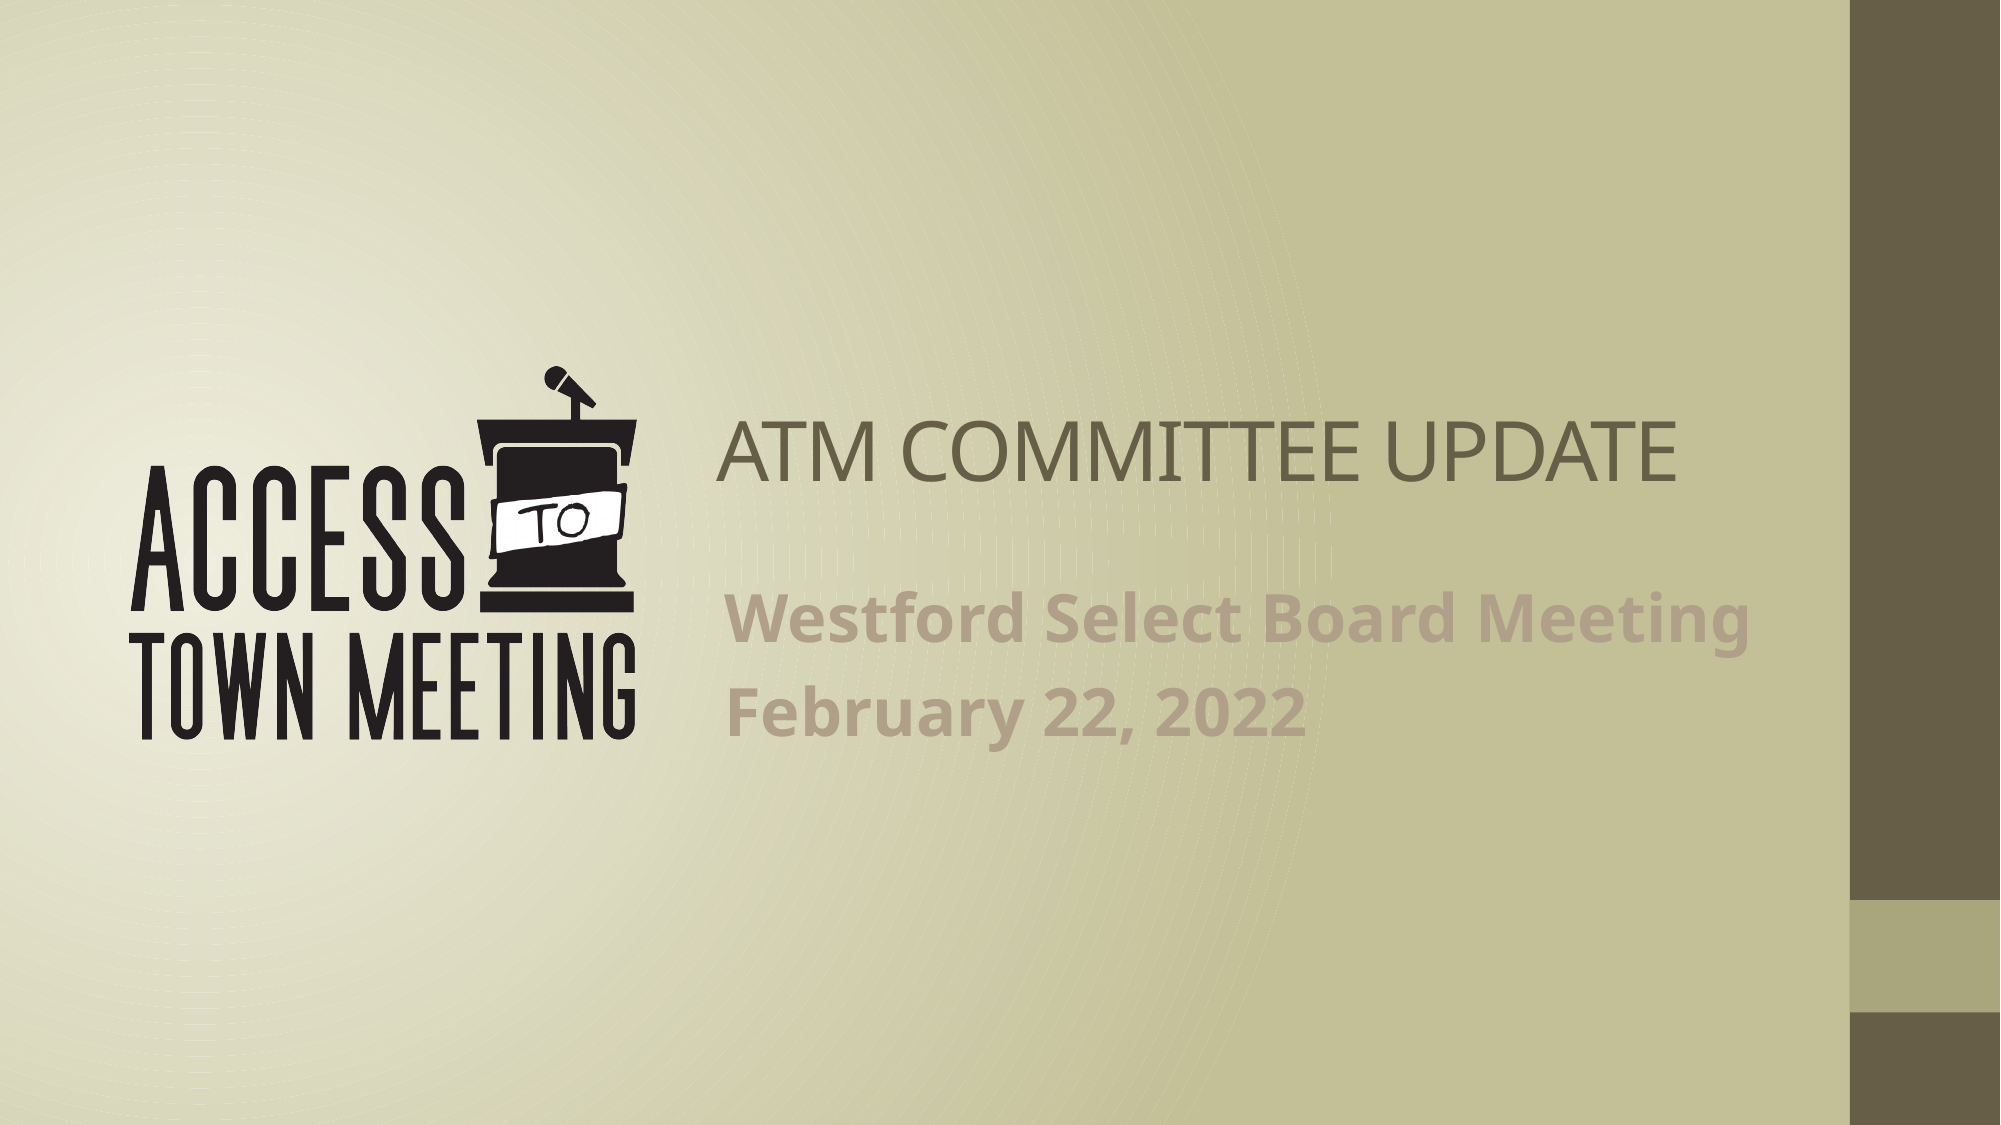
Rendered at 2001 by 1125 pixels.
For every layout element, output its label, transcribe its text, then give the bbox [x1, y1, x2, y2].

title ATM COMMITTEE UPDATE [701, 187, 1977, 507]
picture [128, 366, 638, 740]
subtitle Westford Select Board Meeting February 22, 2022 [709, 568, 1927, 840]
